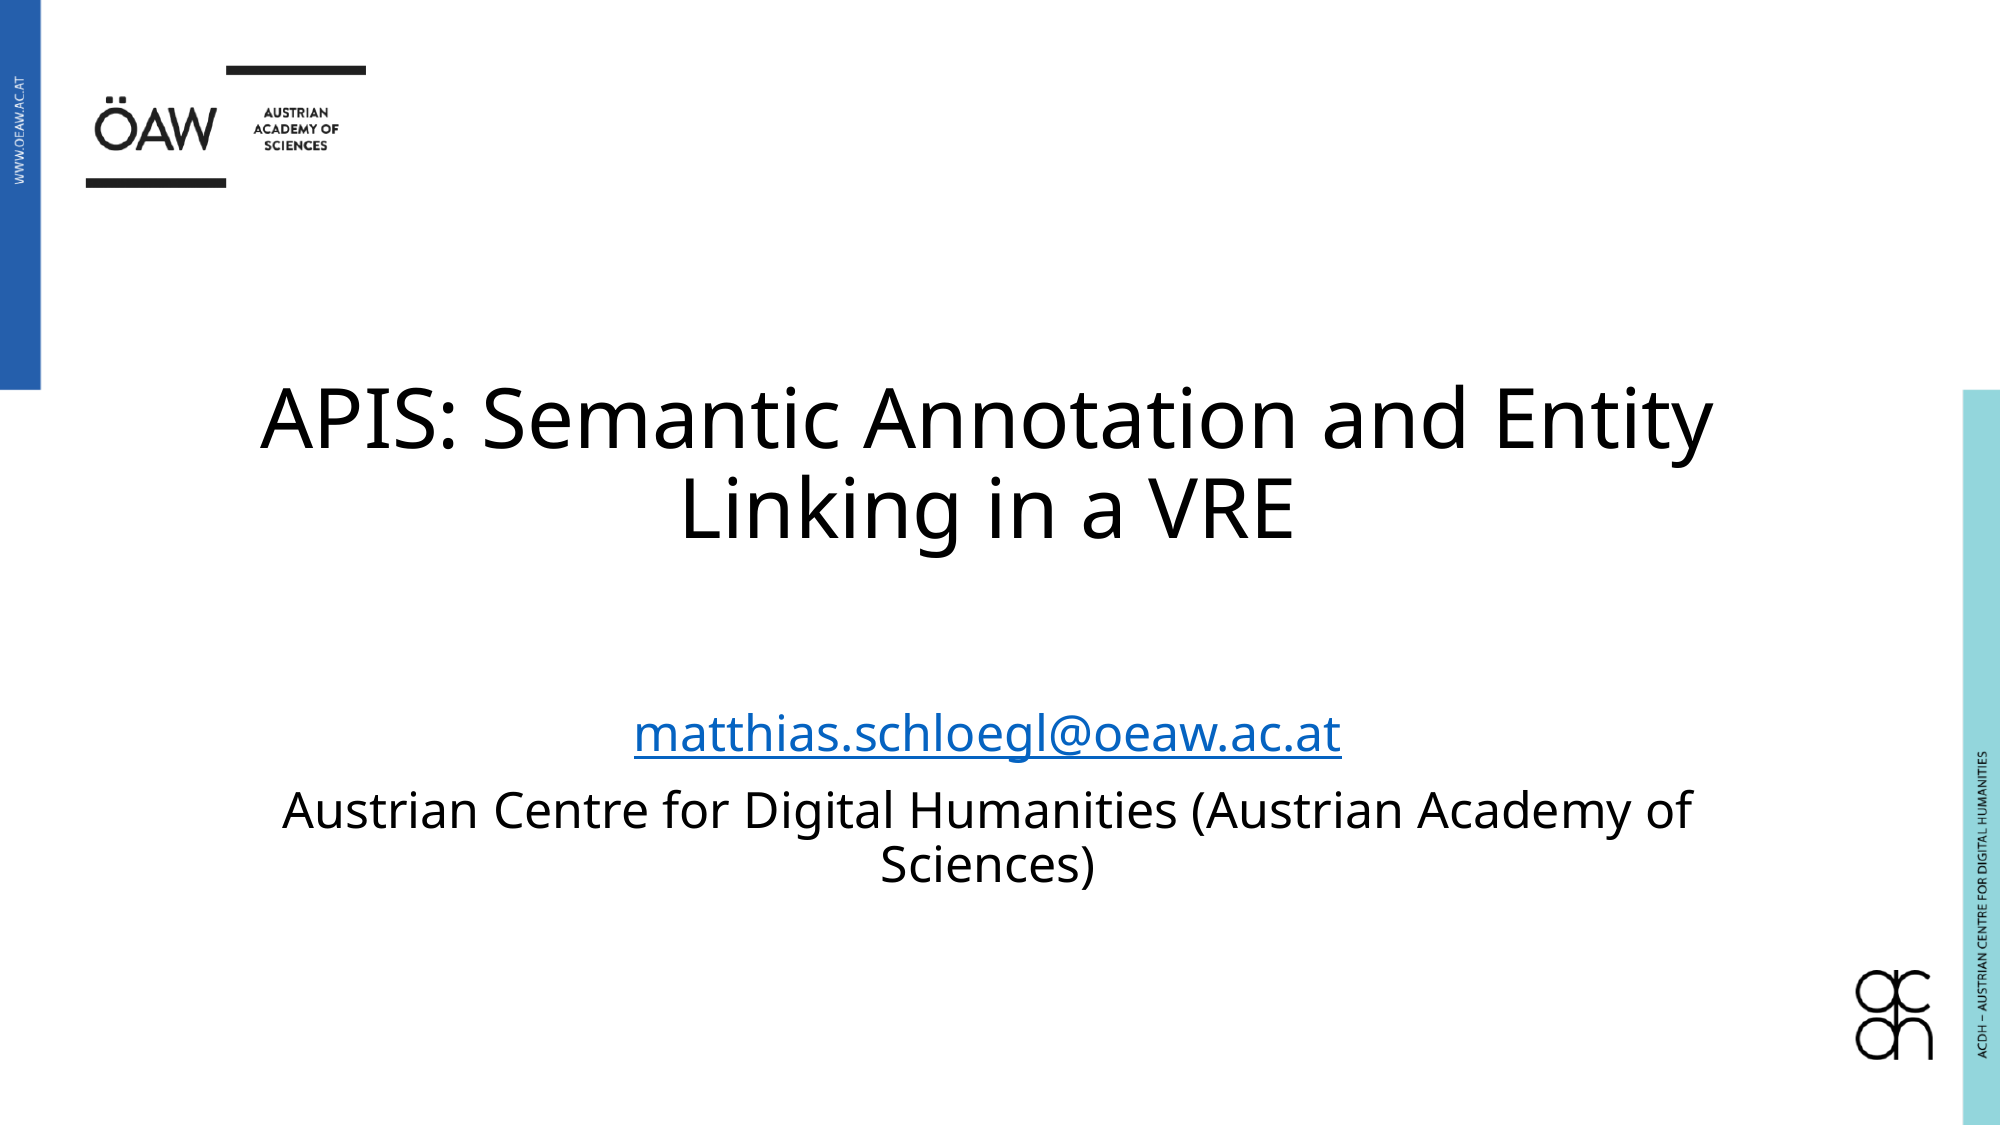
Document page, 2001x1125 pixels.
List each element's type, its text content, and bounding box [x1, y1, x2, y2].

title APIS: Semantic Annotation and Entity Linking in a VRE [178, 240, 1798, 565]
subtitle matthias.schloegl@oeaw.ac.at Austrian Centre for Digital Humanities (Austrian Academy of Sciences) [178, 695, 1798, 1048]
picture [0, 0, 2000, 1125]
